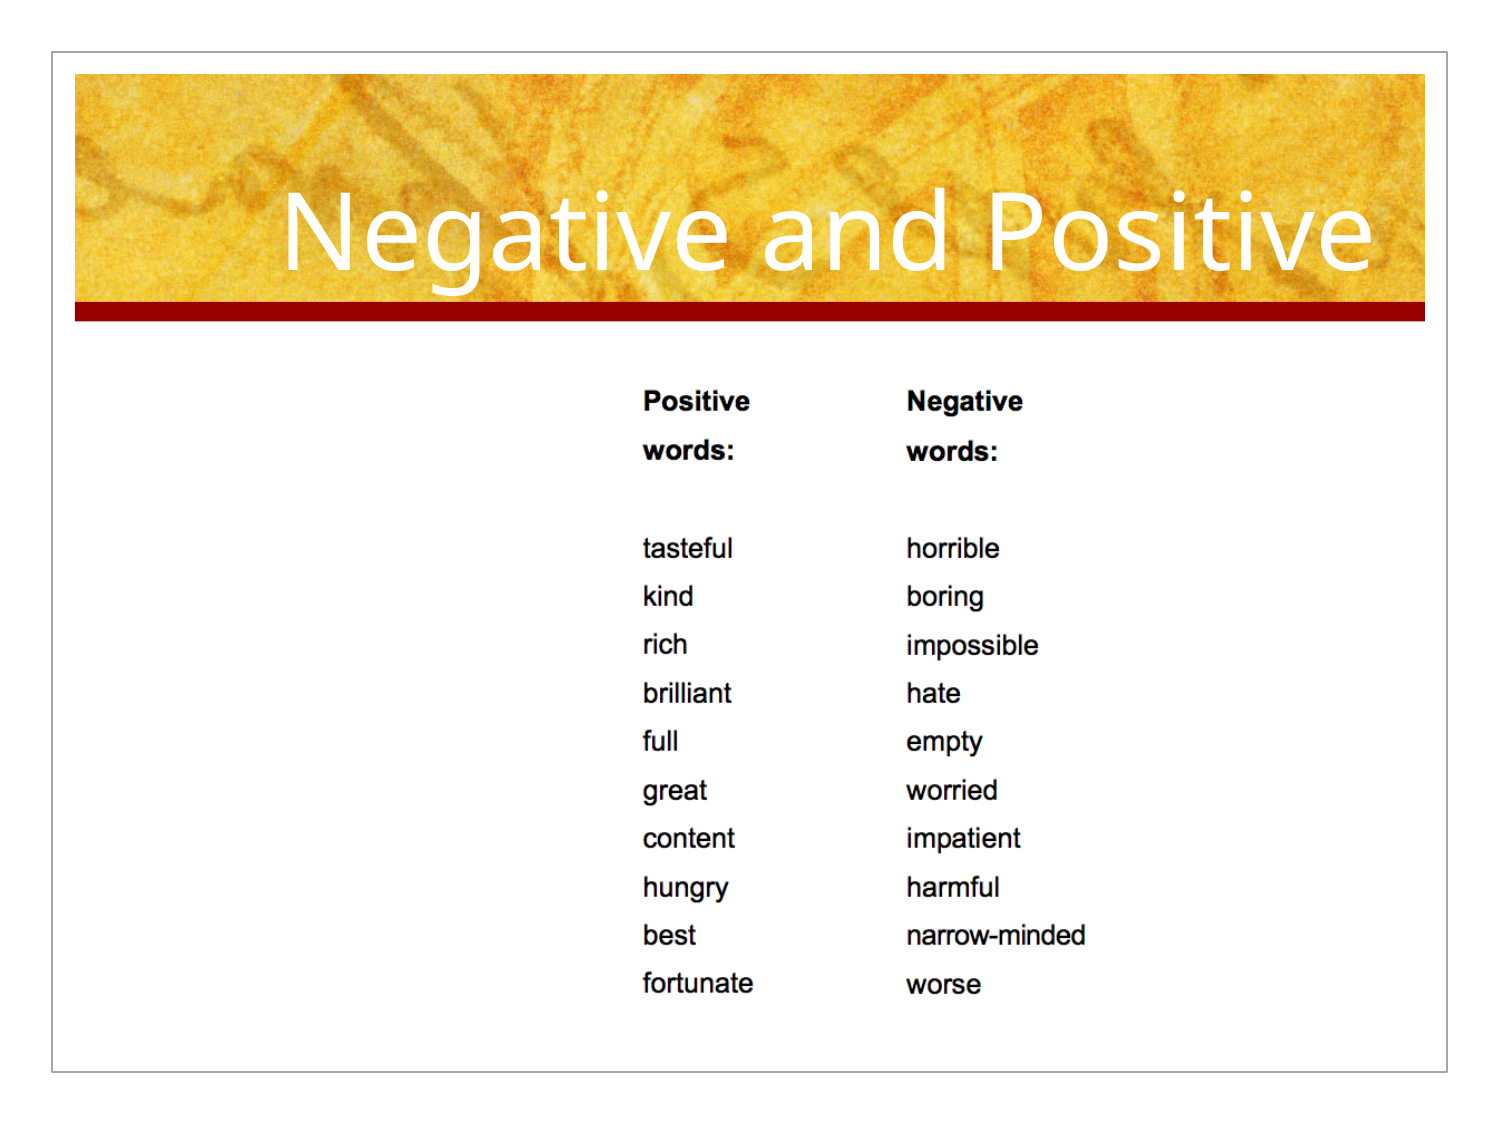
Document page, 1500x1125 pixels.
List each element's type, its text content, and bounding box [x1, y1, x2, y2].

title Negative and Positive [108, 74, 1392, 292]
picture [75, 74, 1425, 301]
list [374, 374, 1393, 1006]
